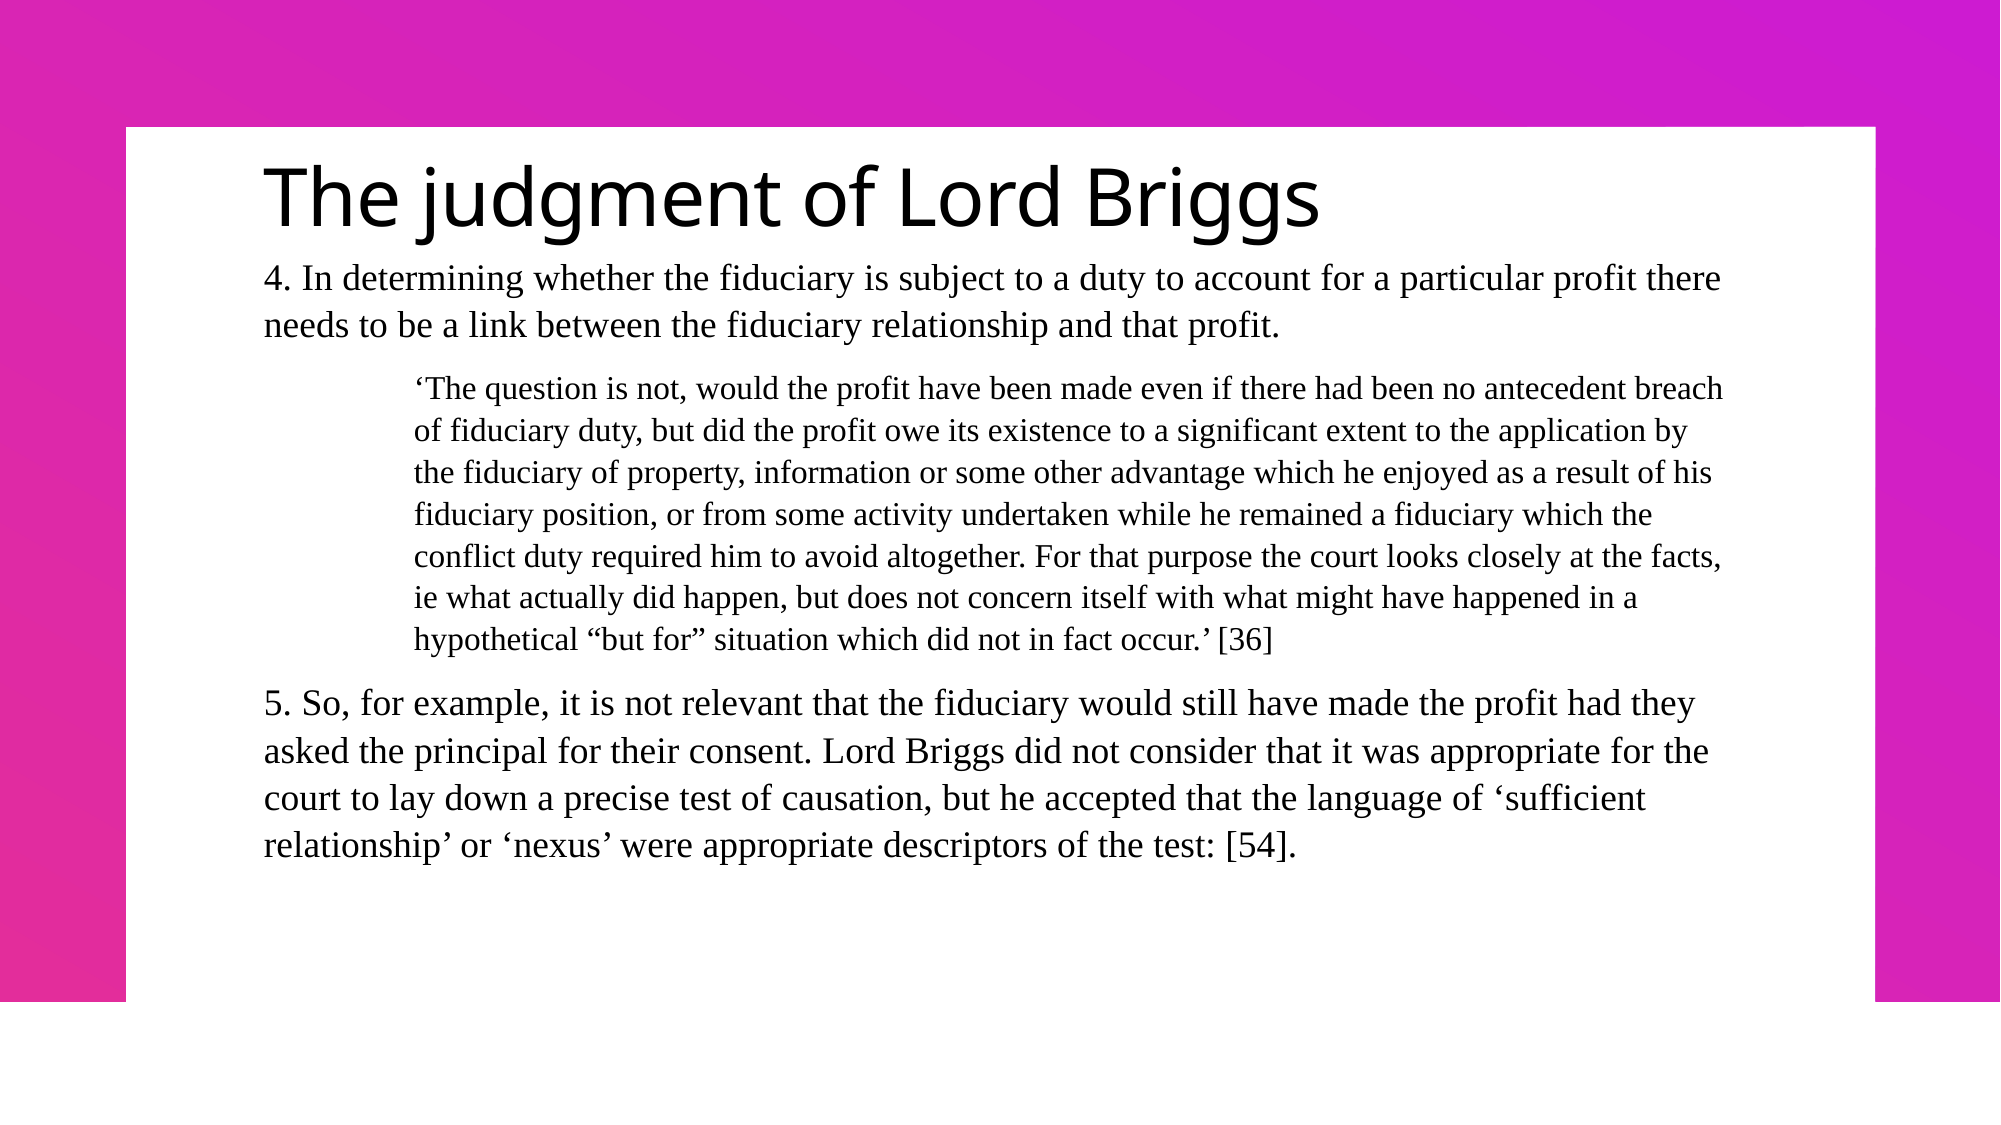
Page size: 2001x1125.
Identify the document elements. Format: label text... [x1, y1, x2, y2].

list 4. In determining whether the fiduciary is subject to a duty to account for a particular profit there needs to be a link between the fiduciary relationship and that profit. ‘The question is not, would the profit have been made even if there had been no antecedent breach of fiduciary duty, but did the profit owe its existence to a significant extent to the application by the fiduciary of property, information or some other advantage which he enjoyed as a result of his fiduciary position, or from some activity undertaken while he remained a fiduciary which the conflict duty required him to avoid altogether. For that purpose the court looks closely at the facts, ie what actually did happen, but does not concern itself with what might have happened in a hypothetical “but for” situation which did not in fact occur.’ [36] 5. So, for example, it is not relevant that the fiduciary would still have made the profit had they asked the principal for their consent. Lord Briggs did not consider that it was appropriate for the court to lay down a precise test of causation, but he accepted that the language of ‘sufficient relationship’ or ‘nexus’ were appropriate descriptors of the test: [54]. [248, 243, 1749, 1001]
title The judgment of Lord Briggs [248, 146, 1749, 243]
